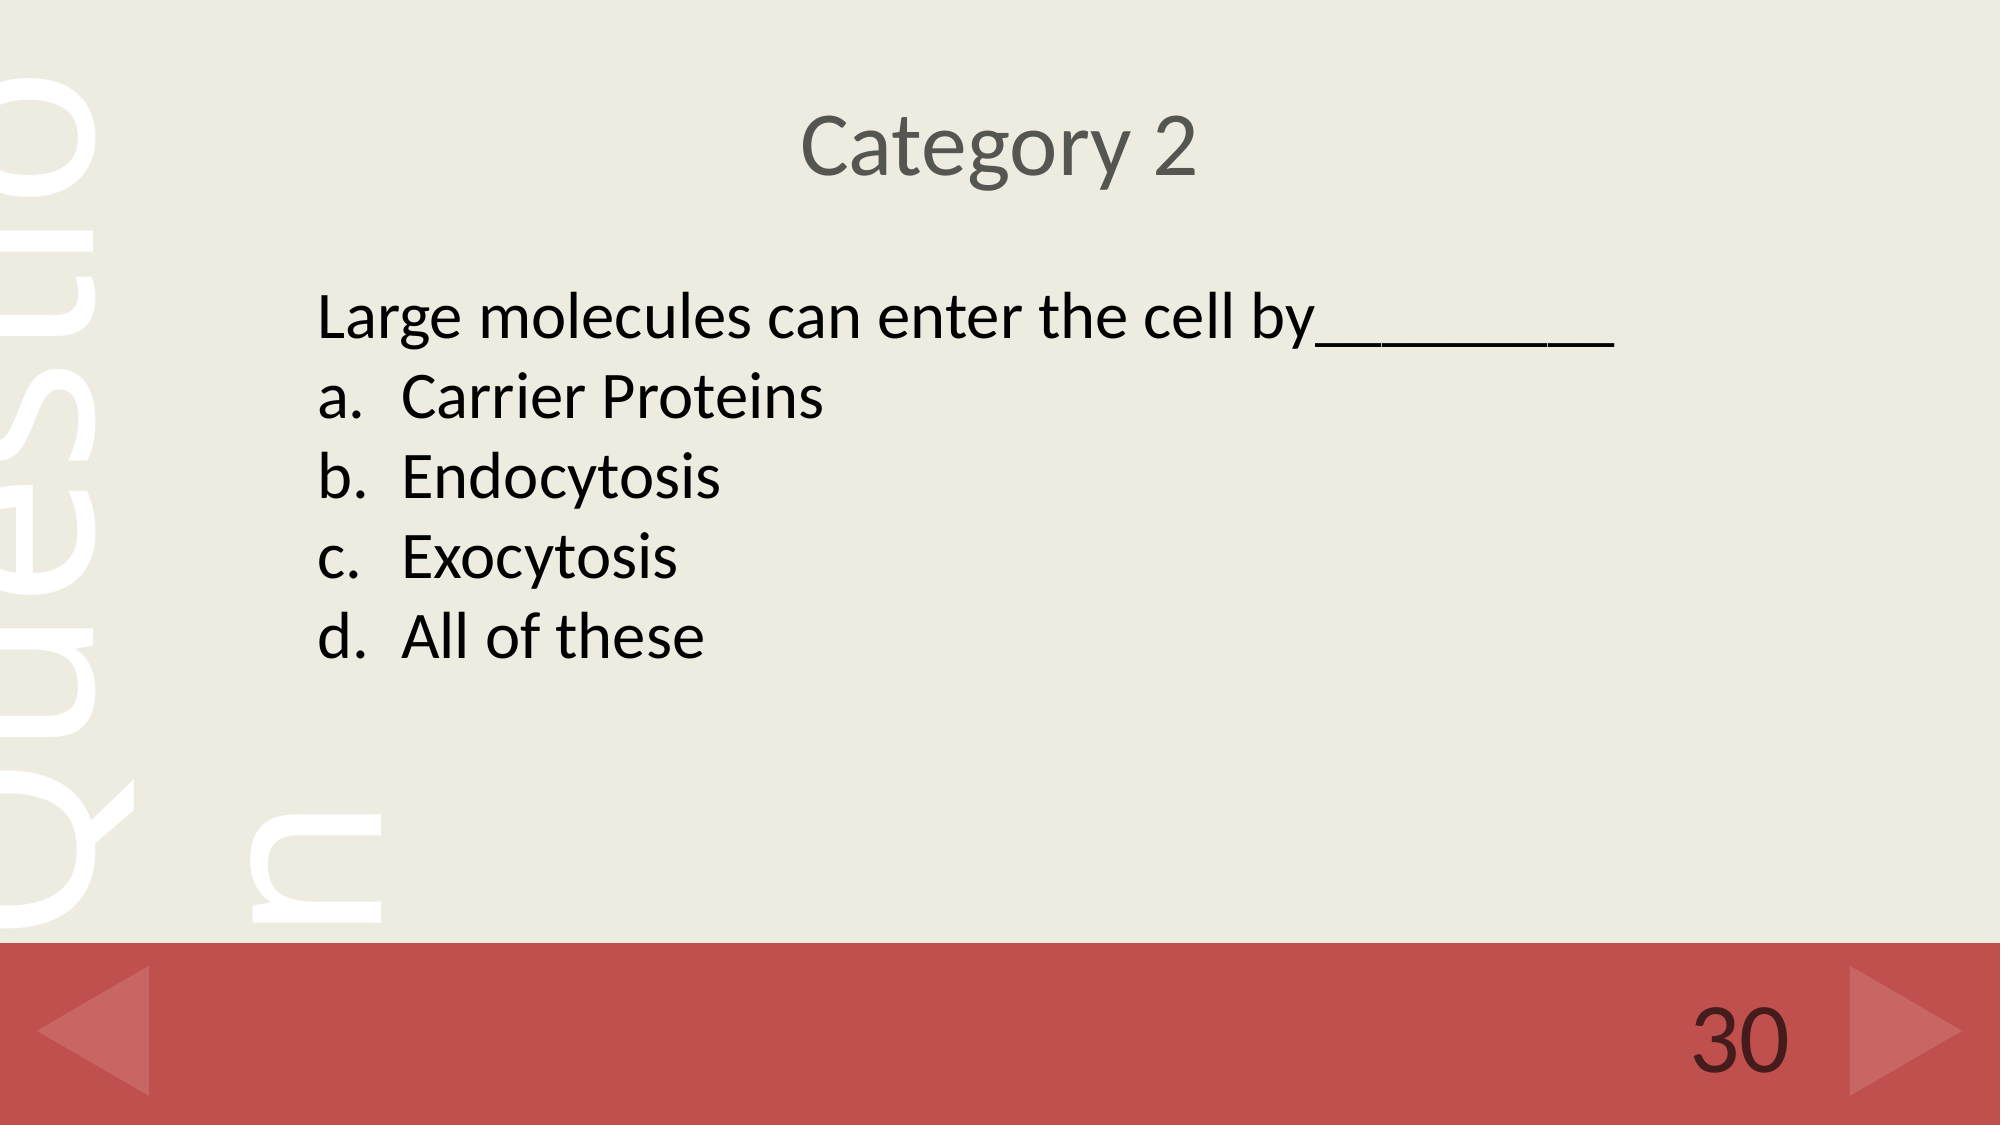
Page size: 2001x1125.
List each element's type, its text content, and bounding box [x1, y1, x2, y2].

title Category 2 [99, 45, 1900, 233]
list 30 [1494, 967, 1806, 1097]
list Large molecules can enter the cell by_________ Carrier Proteins Endocytosis Exocytosis All of these [302, 307, 1760, 636]
